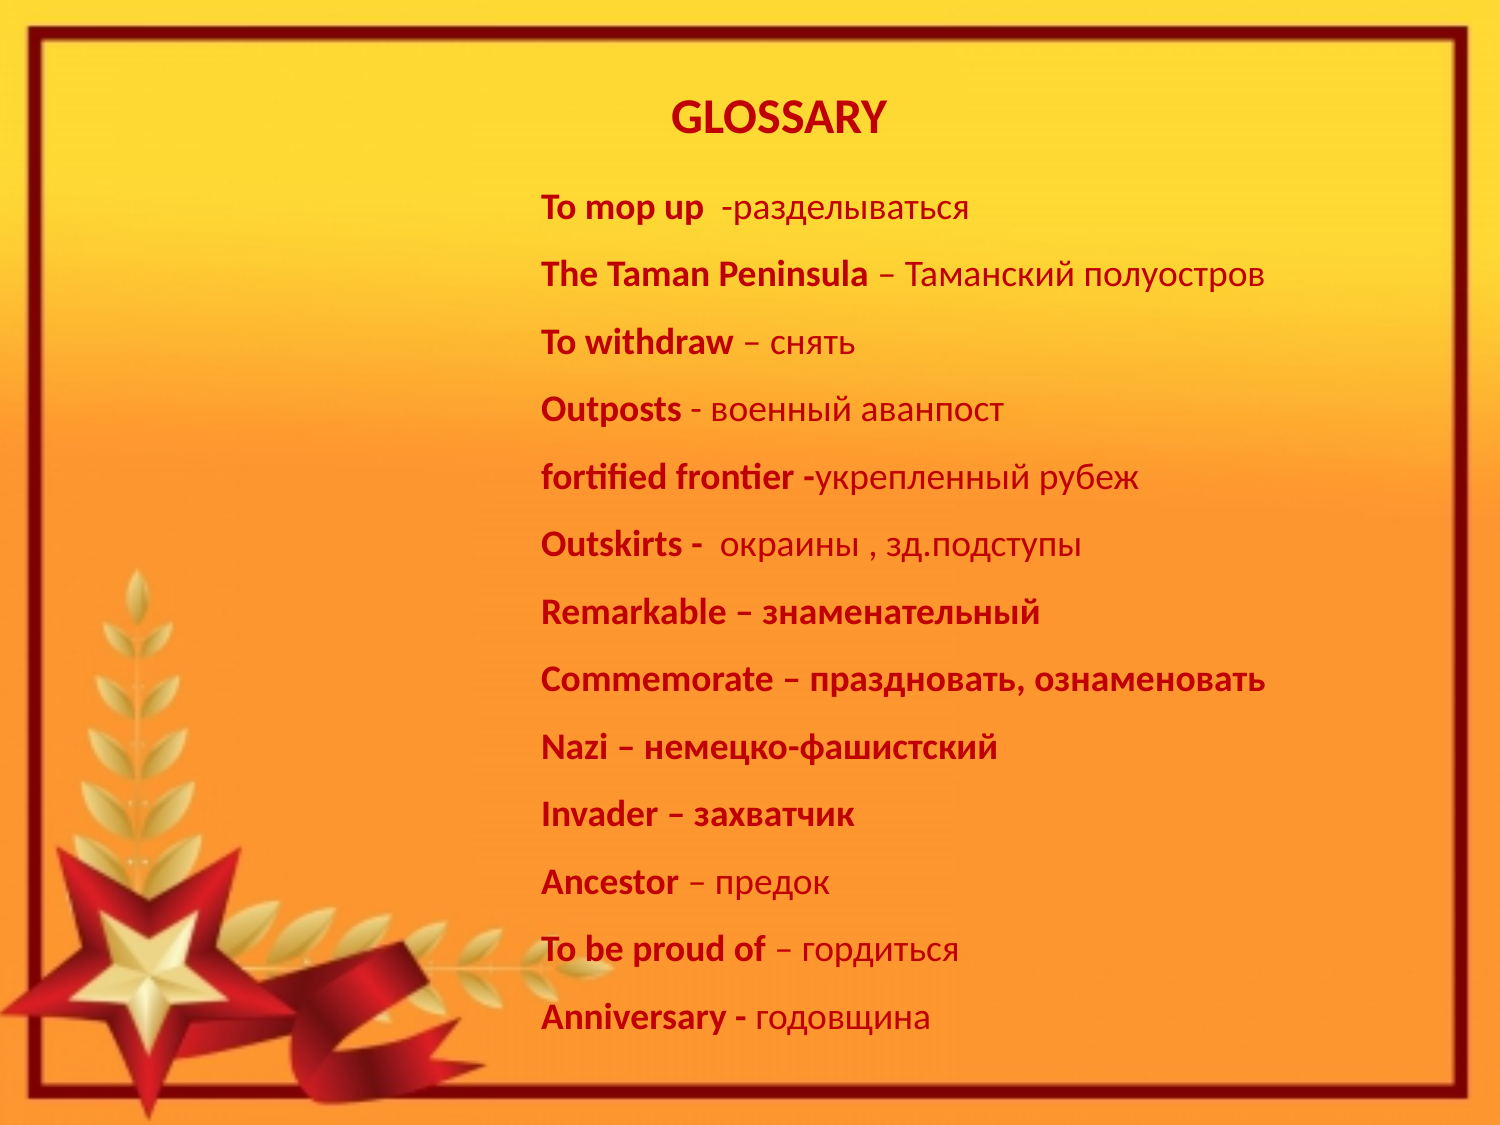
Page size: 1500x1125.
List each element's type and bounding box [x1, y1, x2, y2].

list [0, 0, 1500, 1125]
